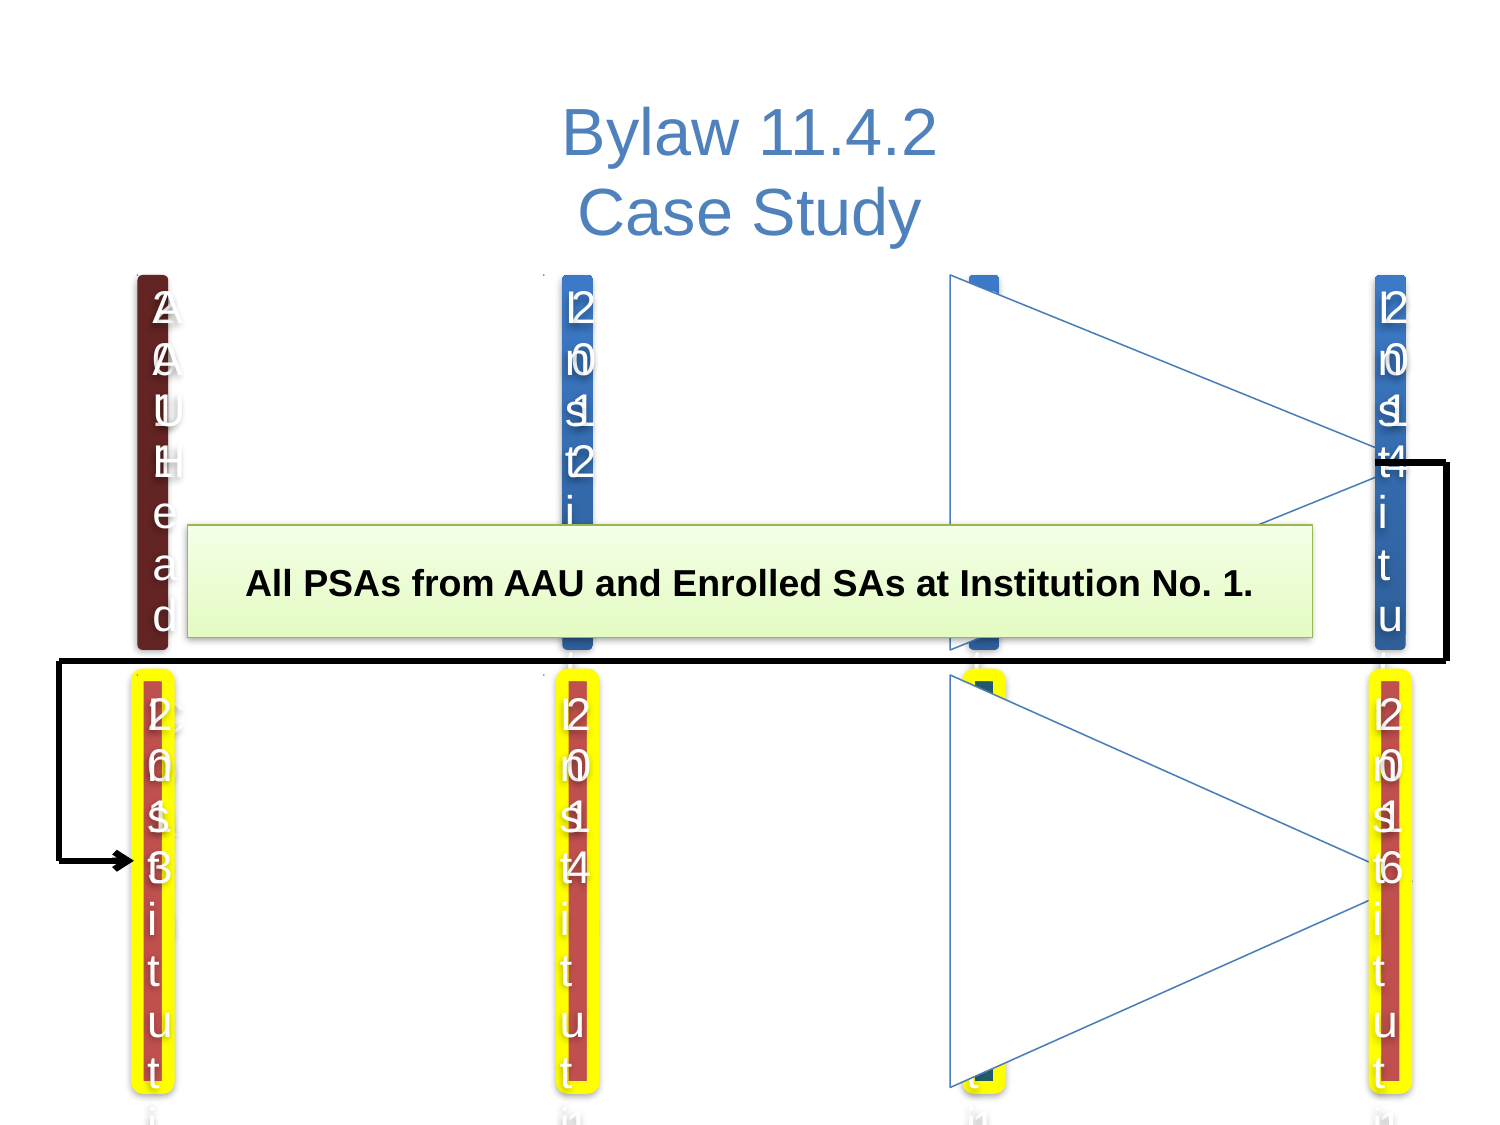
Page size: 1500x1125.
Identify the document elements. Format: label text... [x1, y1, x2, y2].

title Bylaw 11.4.2 Case Study [75, 75, 1425, 263]
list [137, 274, 1376, 460]
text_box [137, 869, 1376, 1088]
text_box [58, 462, 1447, 861]
